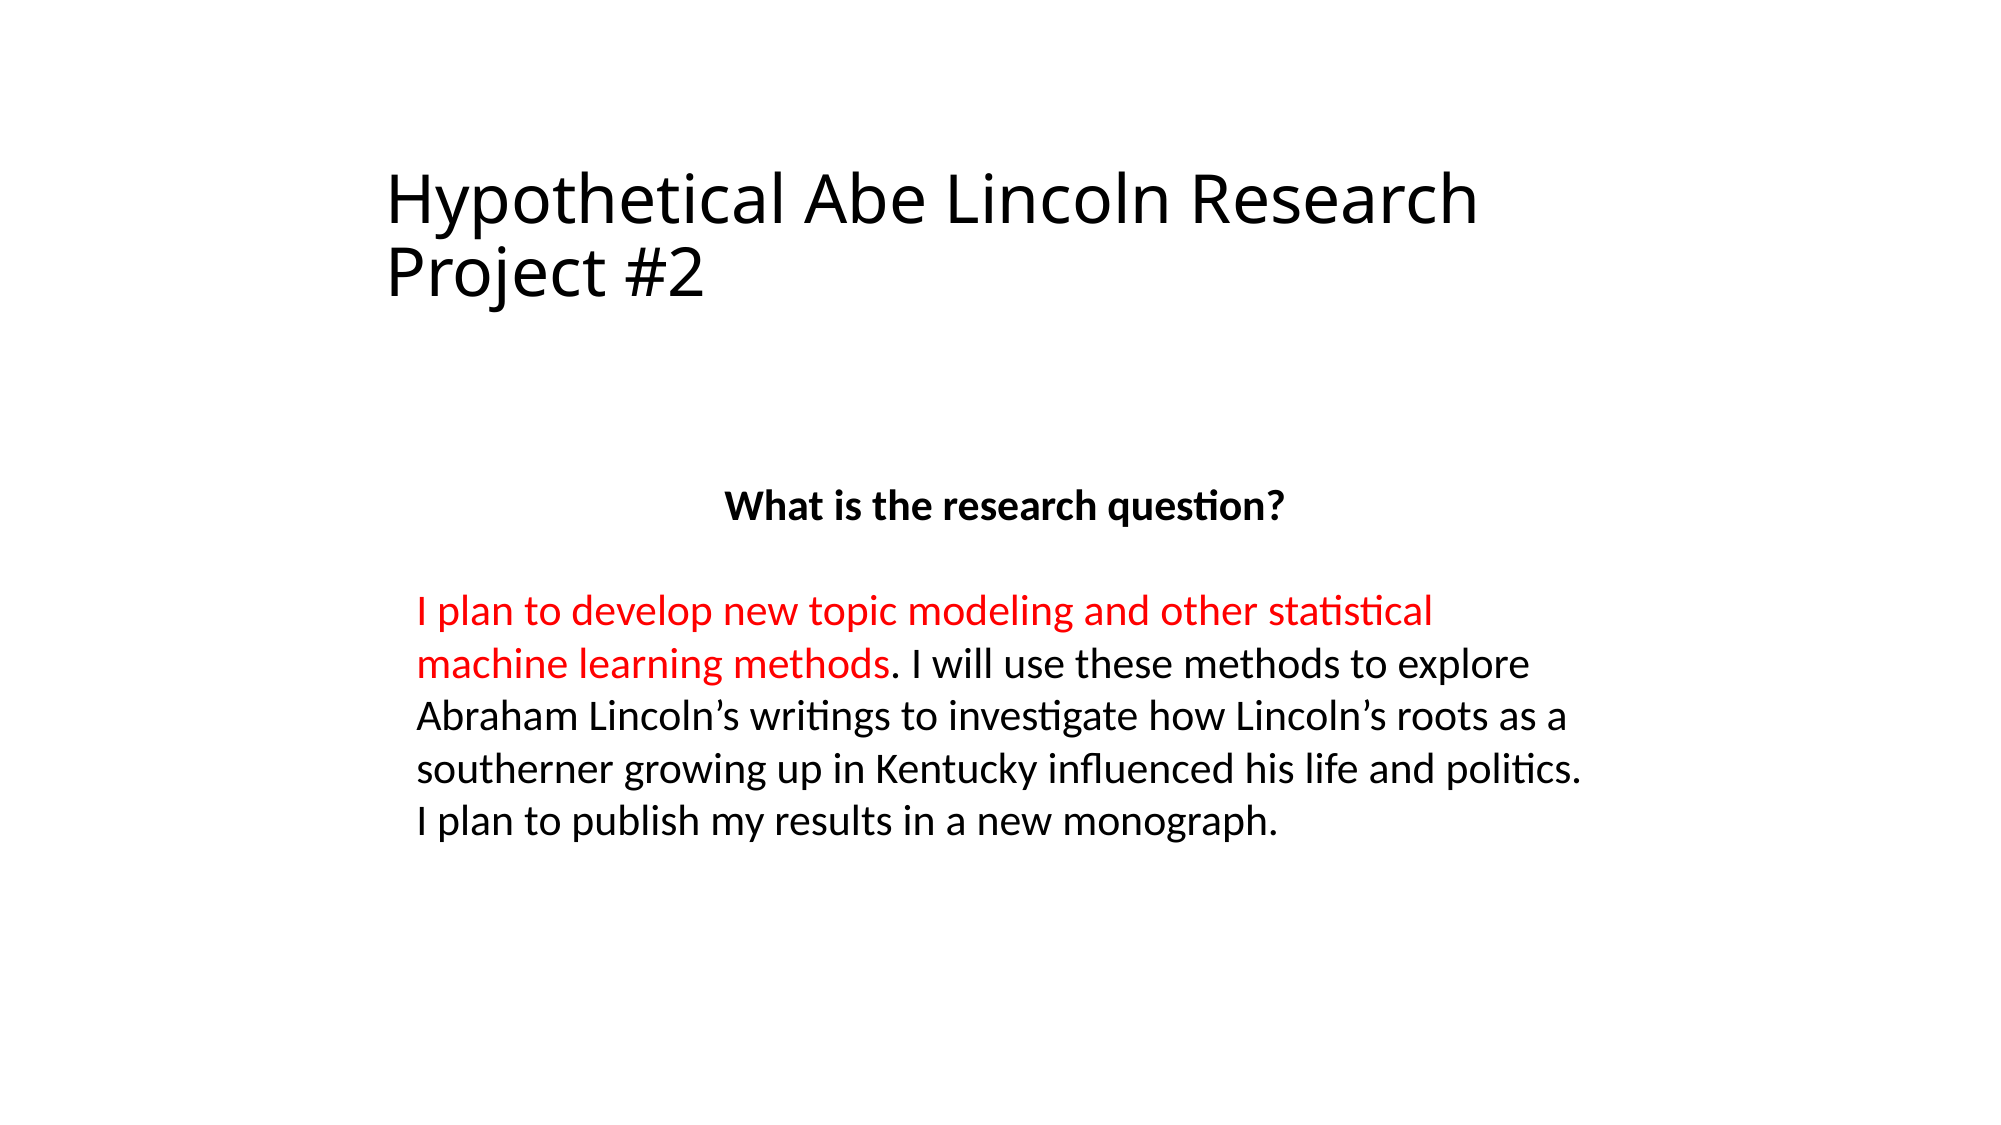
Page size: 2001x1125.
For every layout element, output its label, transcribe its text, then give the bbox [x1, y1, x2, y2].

title Hypothetical Abe Lincoln Research Project #2 [370, 156, 1664, 320]
text_box What is the research question? I plan to develop new topic modeling and other statistical machine learning methods. I will use these methods to explore Abraham Lincoln’s writings to investigate how Lincoln’s roots as a southerner growing up in Kentucky influenced his life and politics. I plan to publish my results in a new monograph. [401, 469, 1610, 852]
